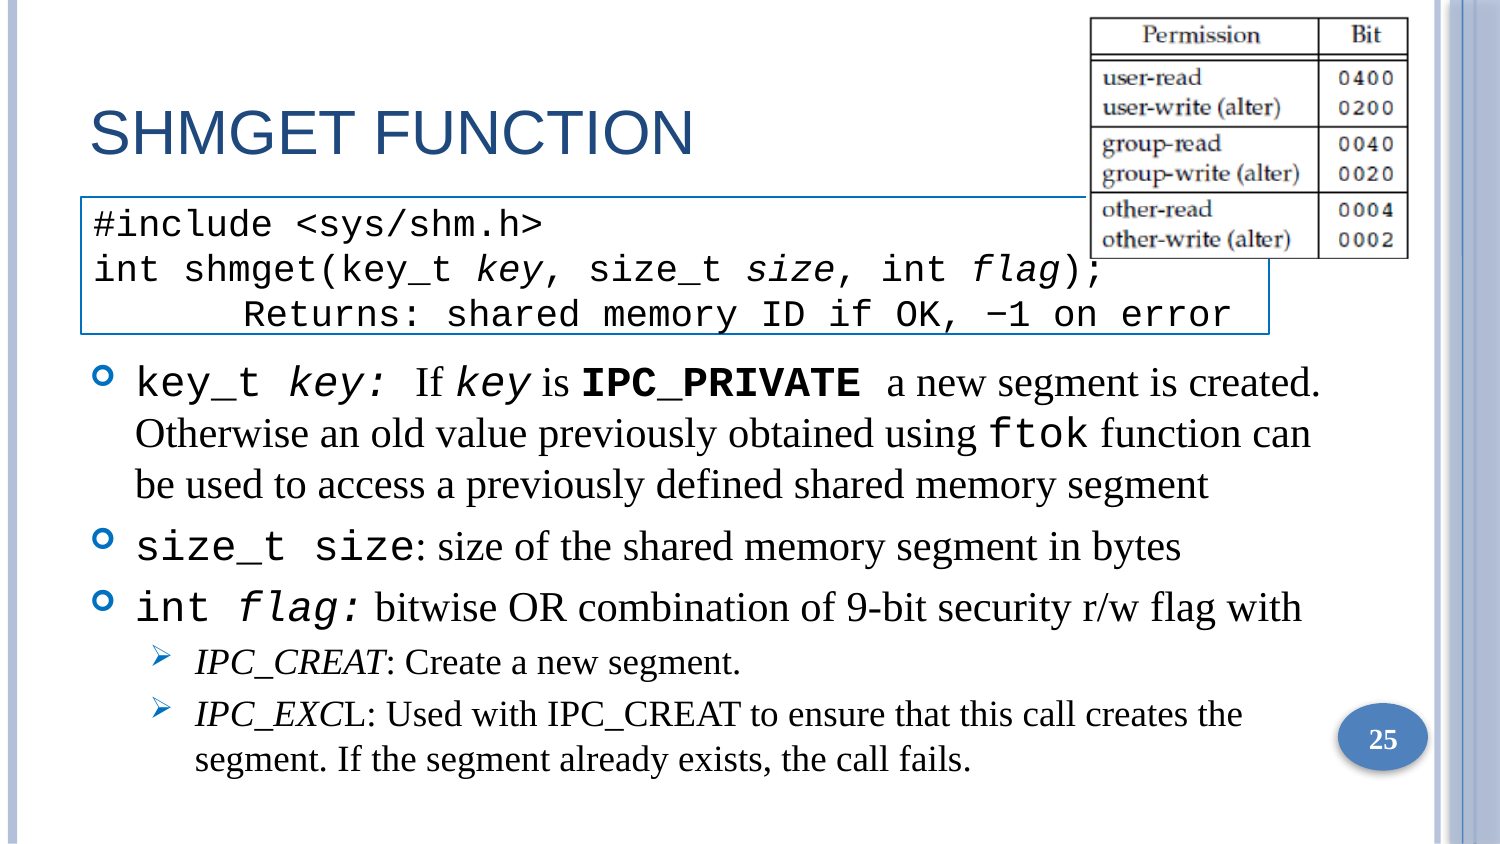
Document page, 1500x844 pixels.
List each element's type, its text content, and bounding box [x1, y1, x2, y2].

picture [1086, 15, 1410, 259]
list key_t key: If key is IPC_PRIVATE a new segment is created. Otherwise an old value previously obtained using ftok function can be used to access a previously defined shared memory segment size_t size: size of the shared memory segment in bytes int flag: bitwise OR combination of 9-bit security r/w flag with IPC_CREAT: Create a new segment. IPC_EXCL: Used with IPC_CREAT to ensure that this call creates the segment. If the segment already exists, the call fails. [75, 346, 1347, 797]
title SHMGET Function [75, 33, 1080, 175]
slide_number 25 [1333, 705, 1434, 770]
text_box #include <sys/shm.h> int shmget(key_t key, size_t size, int flag); Returns: shared memory ID if OK, −1 on error [78, 191, 1335, 387]
